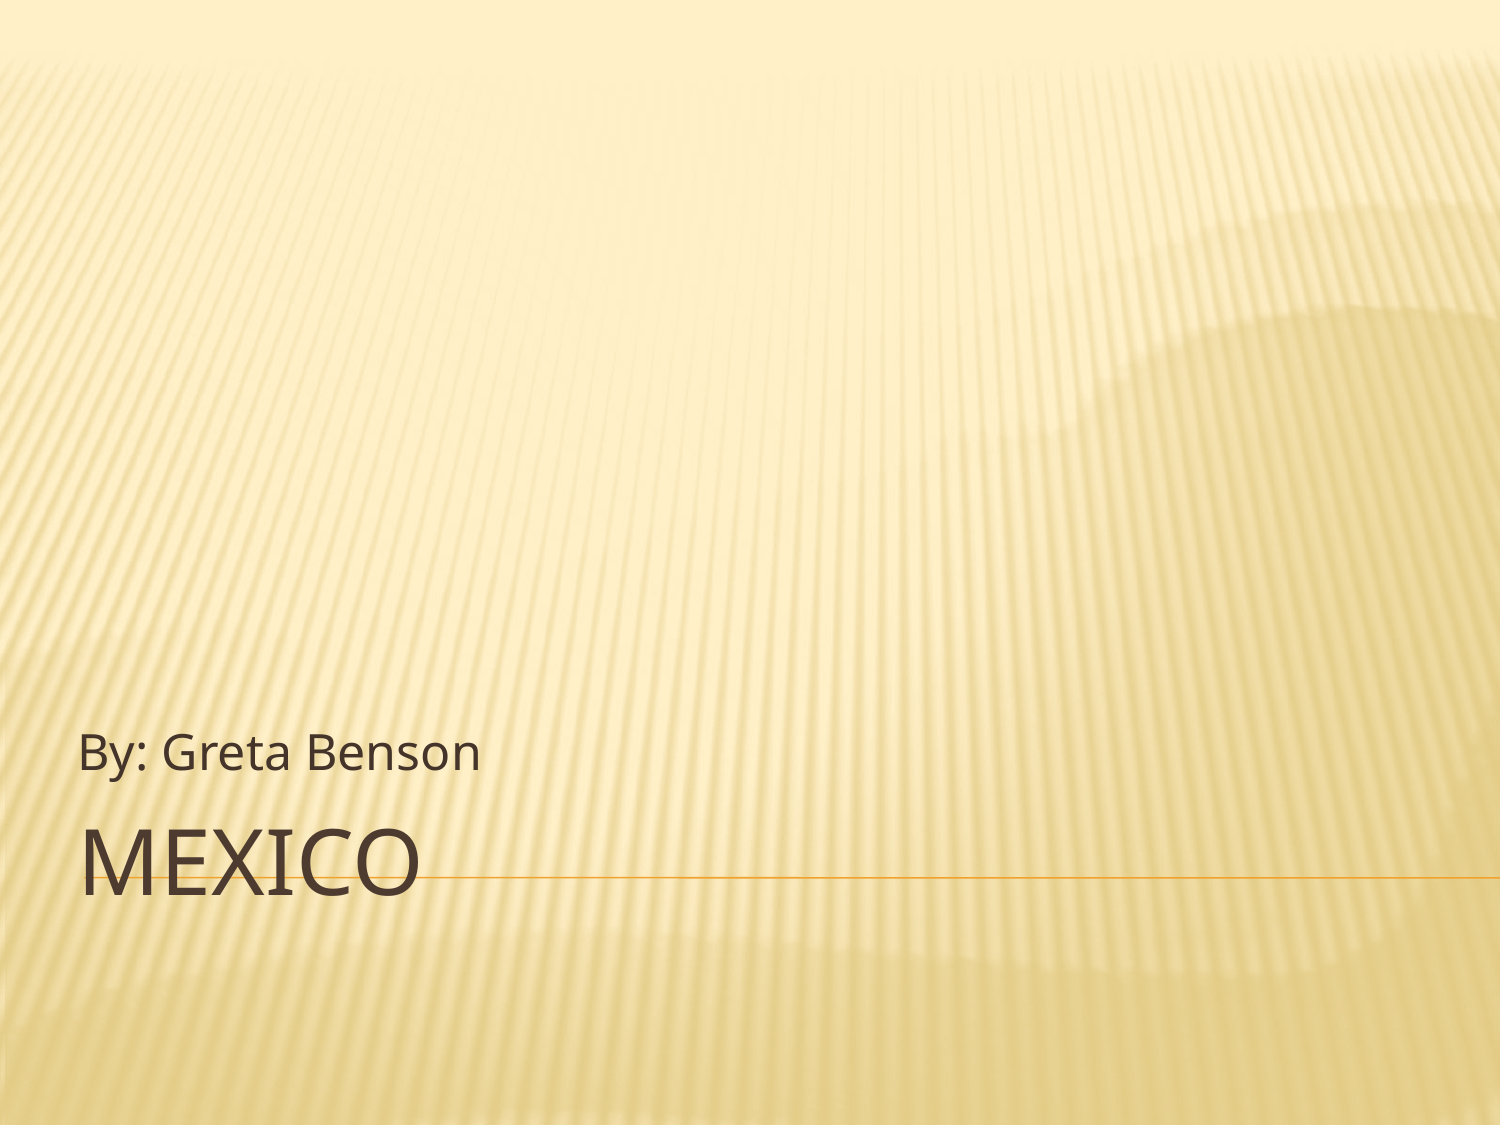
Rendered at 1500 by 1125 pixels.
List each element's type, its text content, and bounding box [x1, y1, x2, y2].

subtitle By: Greta Benson [62, 637, 1450, 788]
title Mexico [62, 796, 1450, 997]
